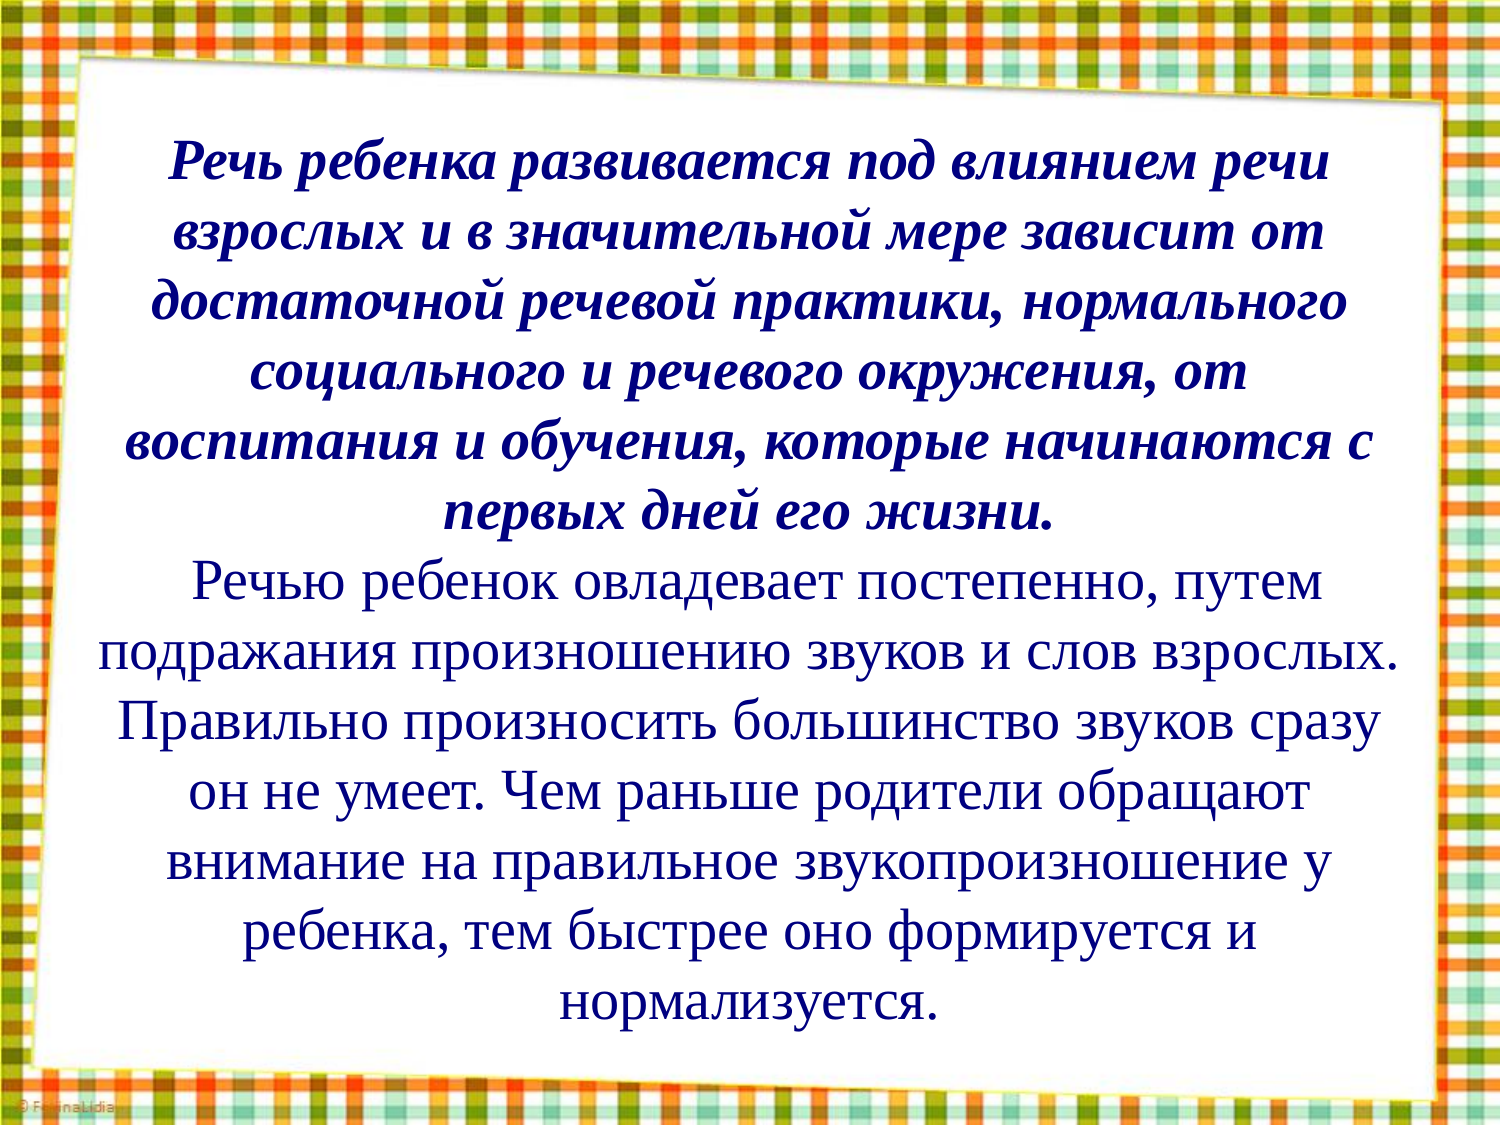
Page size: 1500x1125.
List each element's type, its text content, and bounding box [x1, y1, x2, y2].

title Речь ребенка развивается под влиянием речи взрослых и в значительной мере зависит от достаточной речевой практики, нормального социального и речевого окружения, от воспитания и обучения, которые начинаются с первых дней его жизни. Речью ребенок овладевает постепенно, путем подражания произношению звуков и слов взрослых. Правильно произносить большинство звуков сразу он не умеет. Чем раньше родители обращают внимание на правильное звукопроизношение у ребенка, тем быстрее оно формируется и нормализуется. [75, 113, 1425, 917]
picture [0, 0, 1500, 1125]
